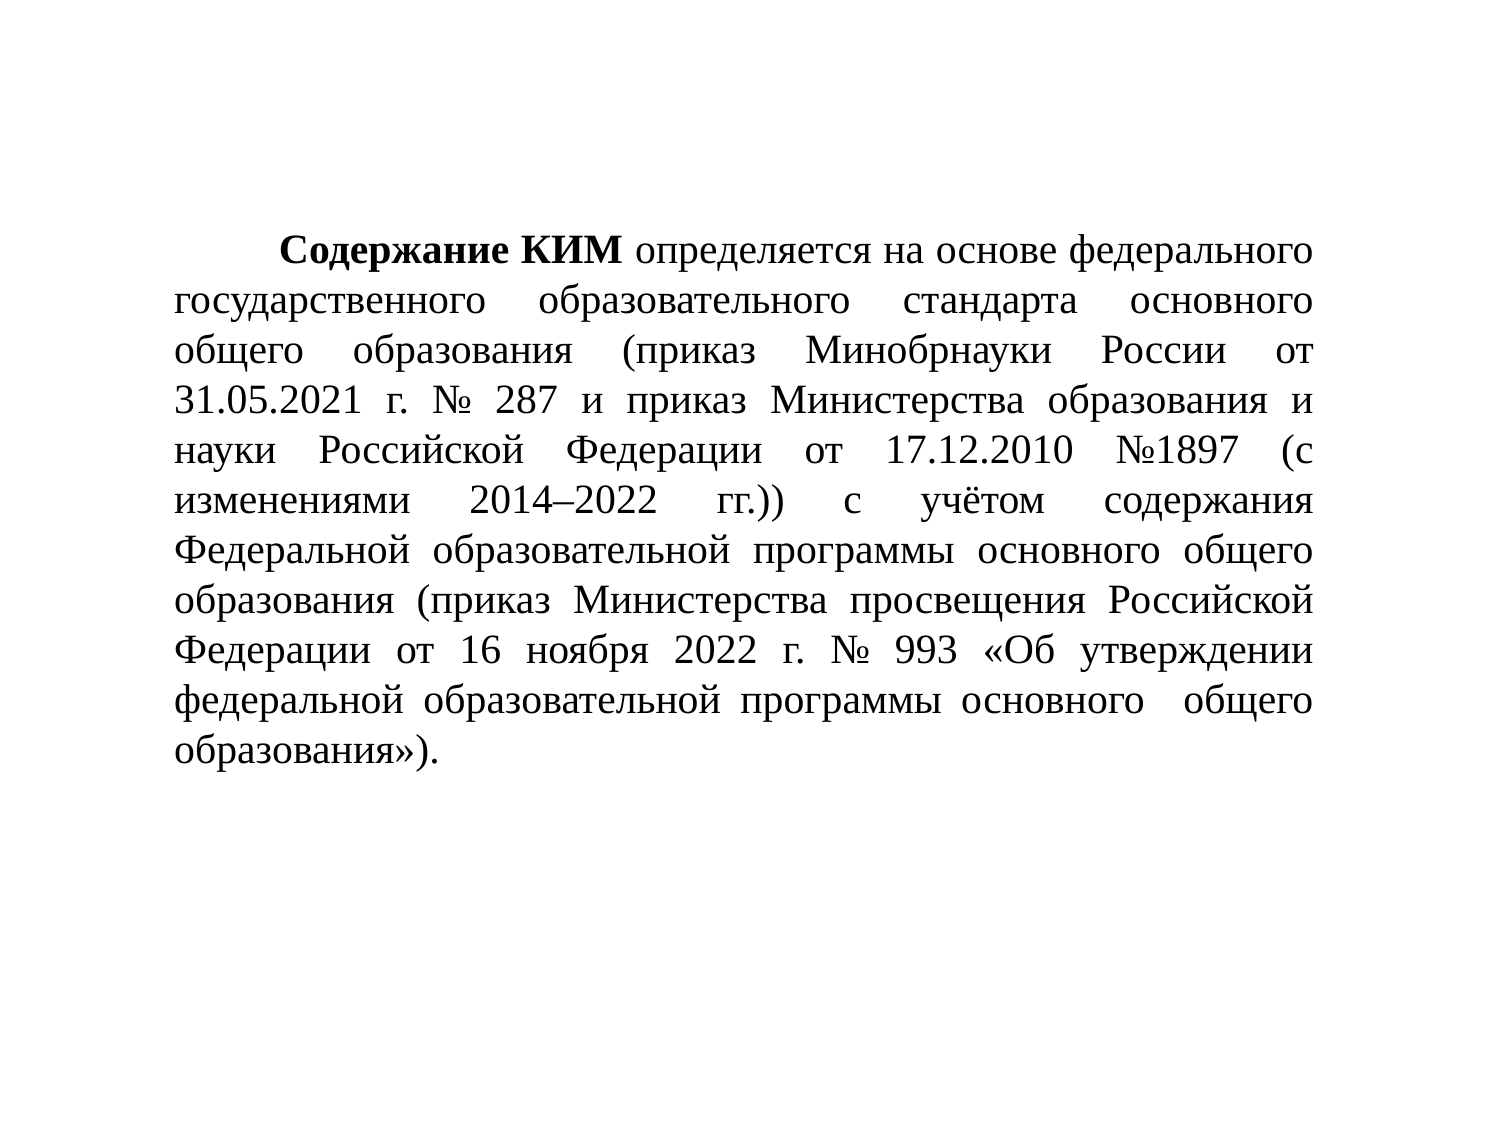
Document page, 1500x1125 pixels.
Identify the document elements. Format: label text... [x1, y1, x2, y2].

text_box Содержание КИМ определяется на основе федерального государственного образовательного стандарта основного общего образования (приказ Минобрнауки России от 31.05.2021 г. № 287 и приказ Министерства образования и науки Российской Федерации от 17.12.2010 №1897 (с изменениями 2014–2022 гг.)) с учётом содержания Федеральной образовательной программы основного общего образования (приказ Министерства просвещения Российской Федерации от 16 ноября 2022 г. № 993 «Об утверждении федеральной образовательной программы основного общего образования»). [159, 214, 1329, 780]
